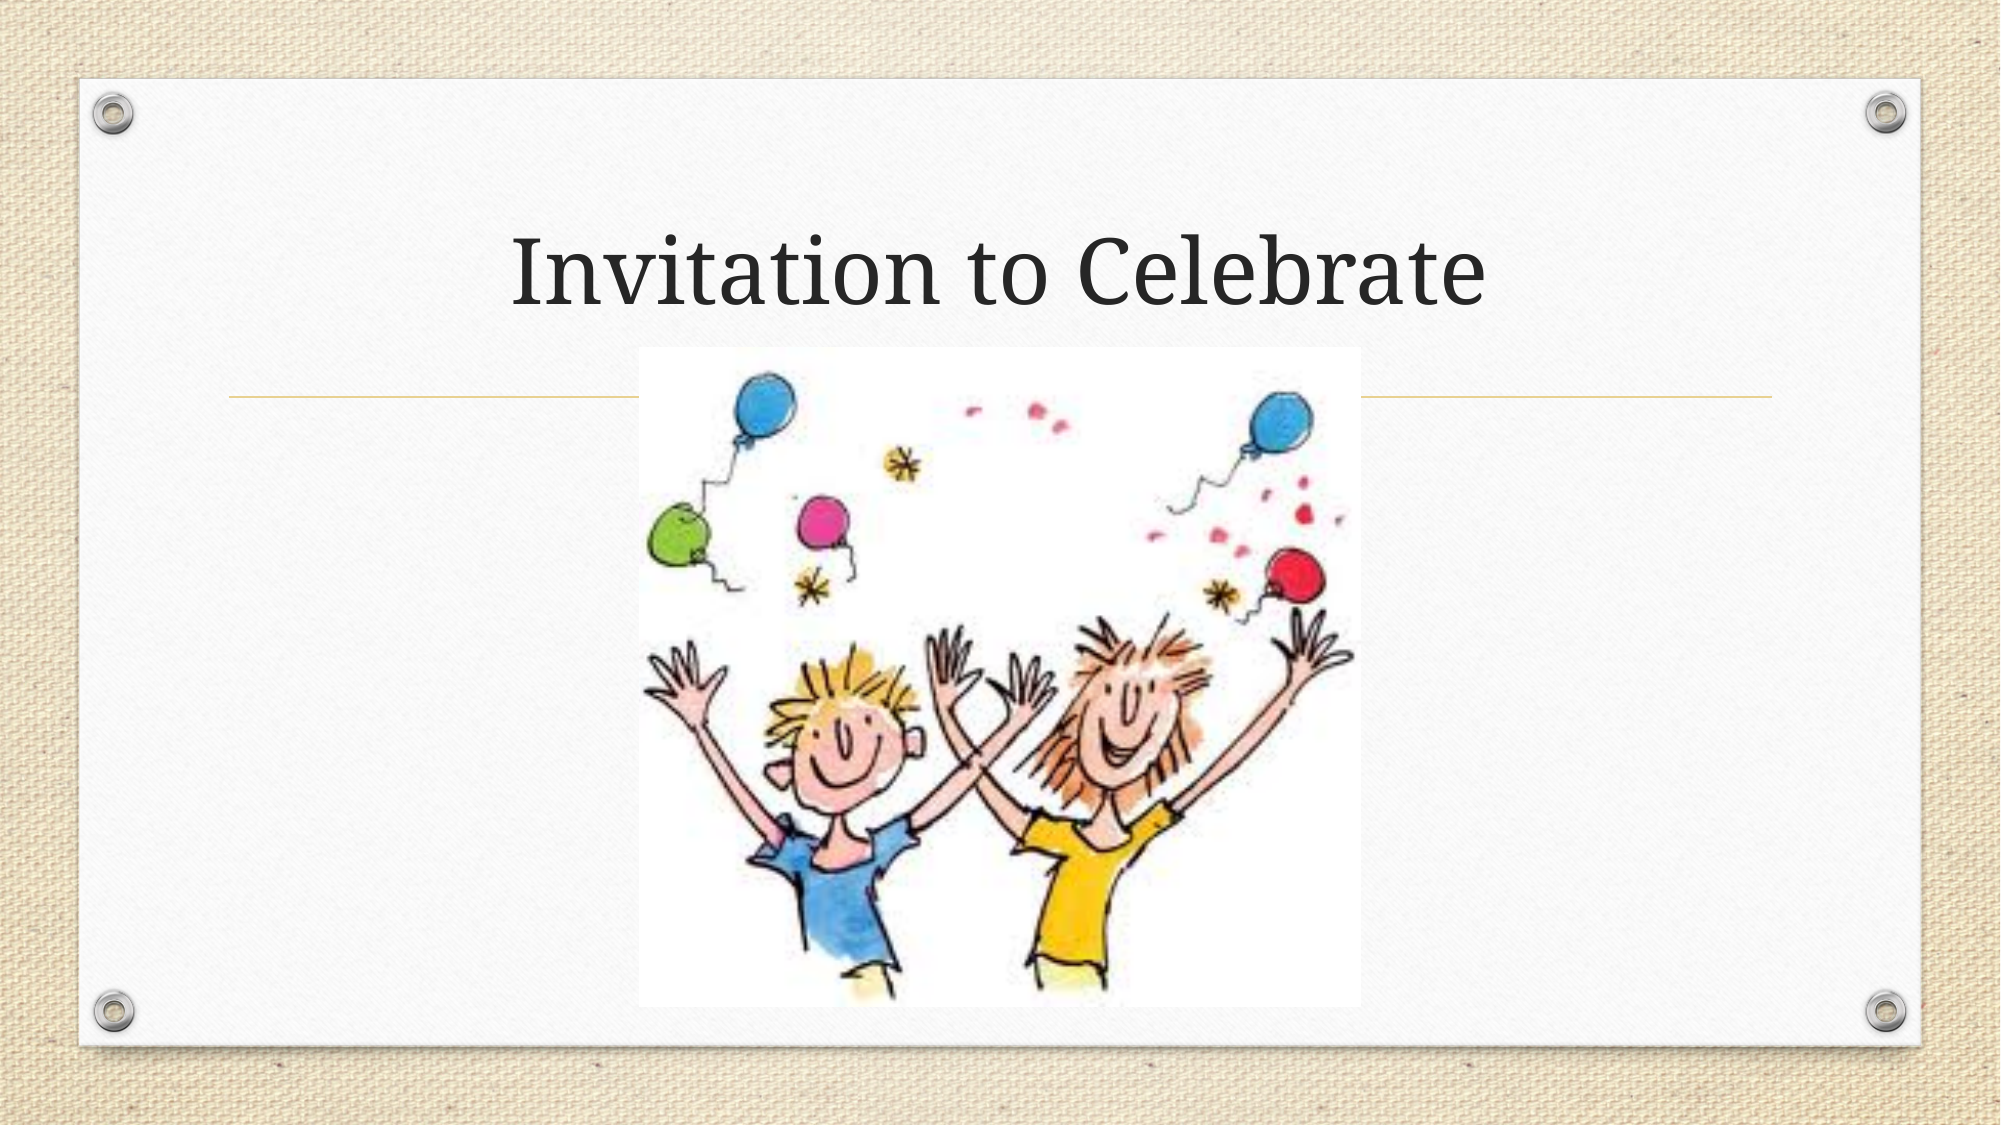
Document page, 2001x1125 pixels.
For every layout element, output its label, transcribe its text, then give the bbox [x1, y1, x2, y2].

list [639, 347, 1361, 1007]
title Invitation to Celebrate [212, 160, 1788, 376]
picture [0, 0, 2001, 1125]
